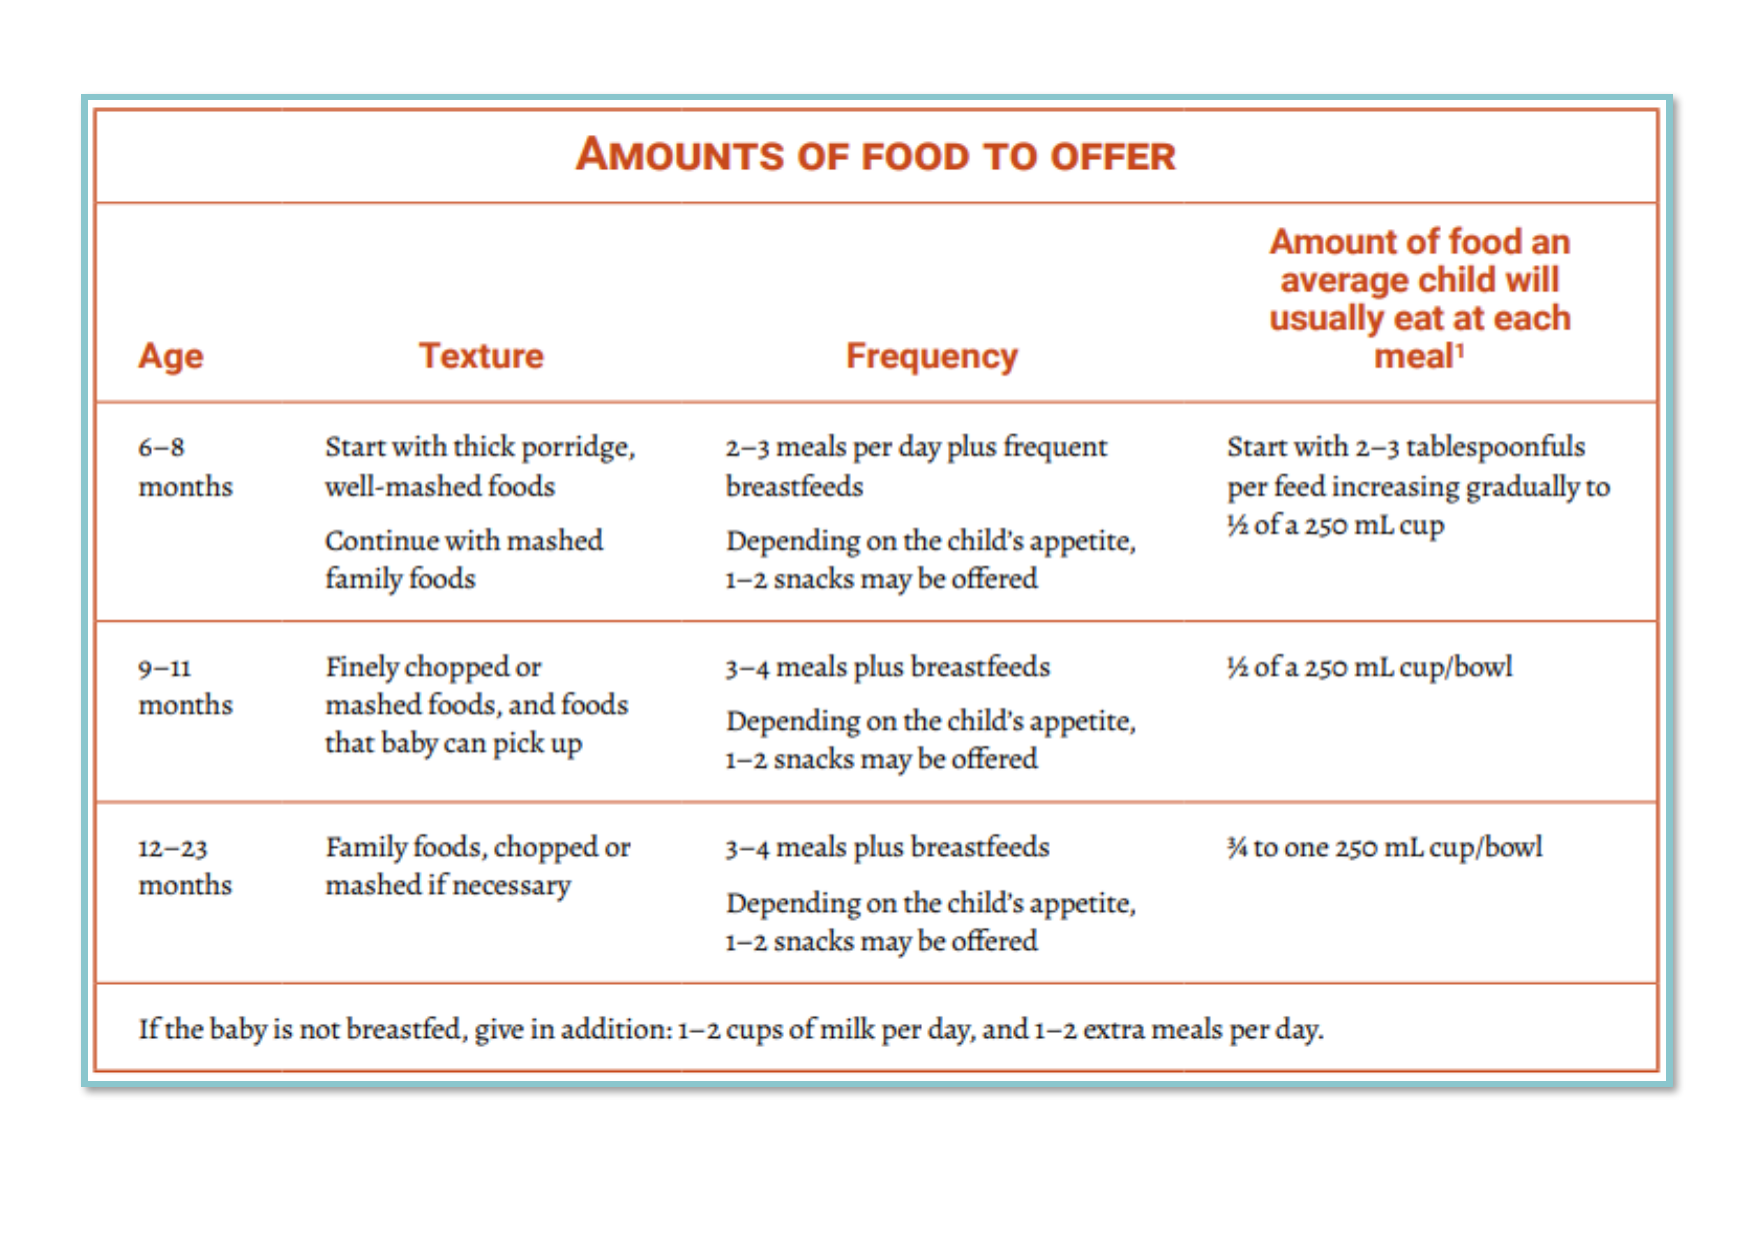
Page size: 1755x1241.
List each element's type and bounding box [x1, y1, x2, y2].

list [87, 100, 1667, 1082]
